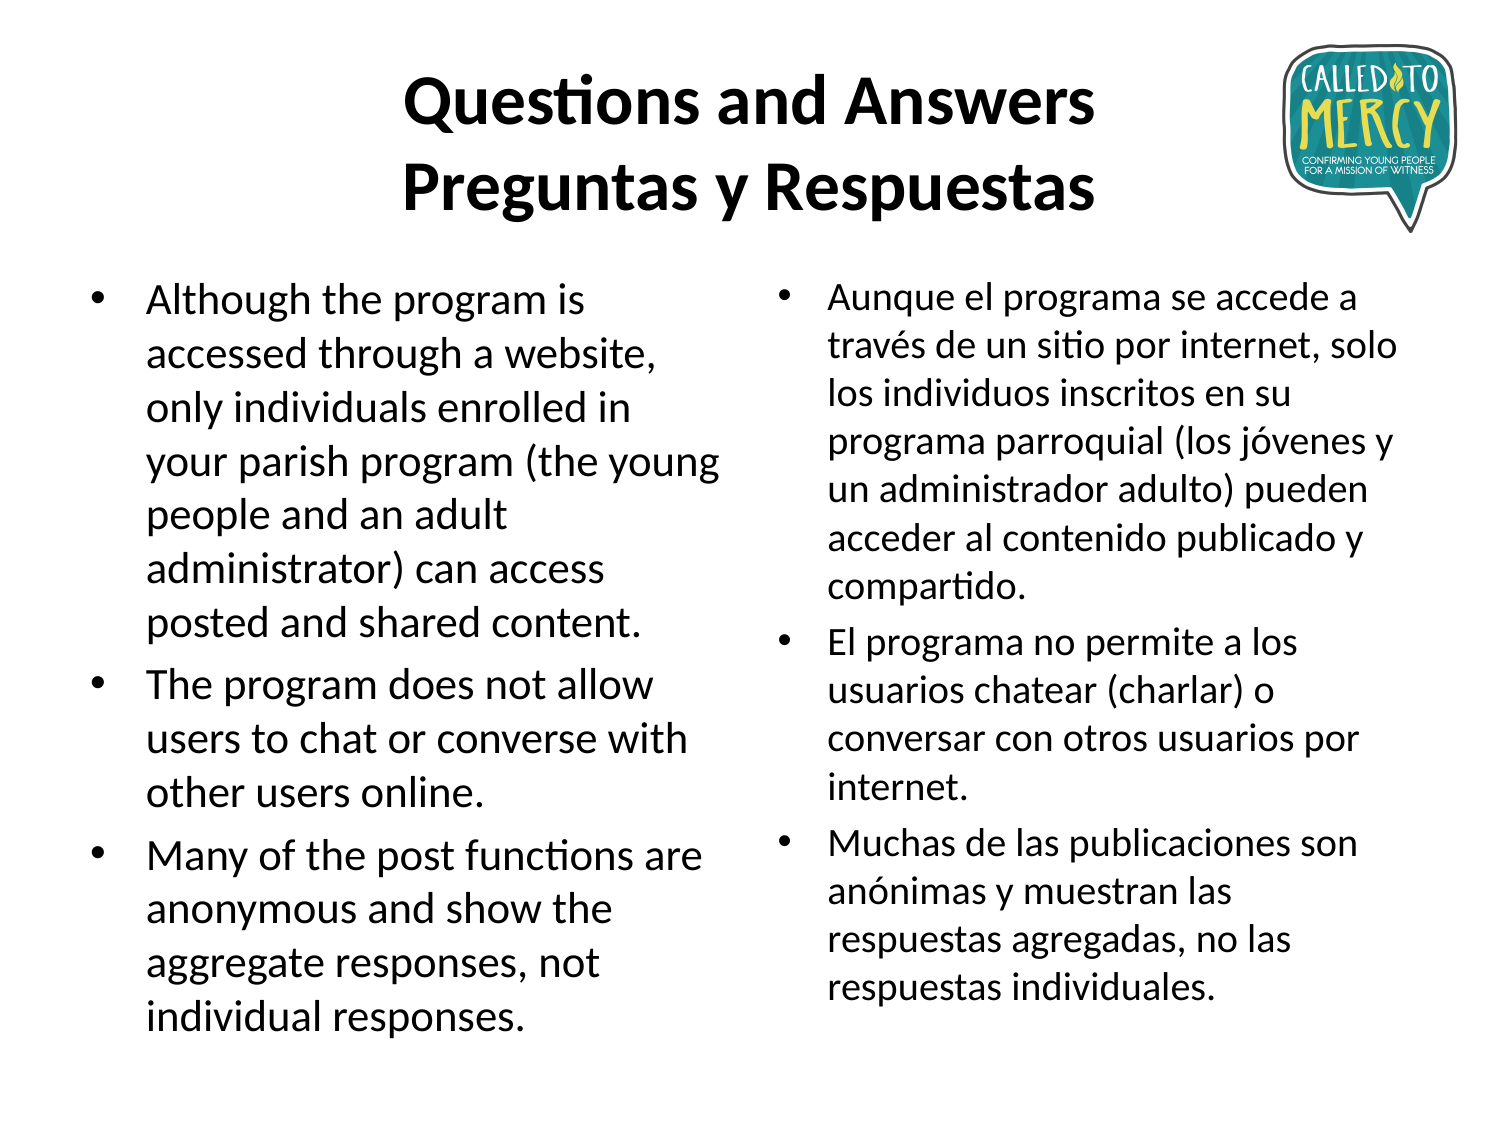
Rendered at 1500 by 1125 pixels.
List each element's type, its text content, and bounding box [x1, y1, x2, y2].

picture [1237, 44, 1500, 234]
list Aunque el programa se accede a través de un sitio por internet, solo los individuos inscritos en su programa parroquial (los jóvenes y un administrador adulto) pueden acceder al contenido publicado y compartido. El programa no permite a los usuarios chatear (charlar) o conversar con otros usuarios por internet. Muchas de las publicaciones son anónimas y muestran las respuestas agregadas, no las respuestas individuales. [762, 262, 1425, 1038]
title Questions and Answers Preguntas y Respuestas [75, 45, 1235, 233]
list Although the program is accessed through a website, only individuals enrolled in your parish program (the young people and an adult administrator) can access posted and shared content. The program does not allow users to chat or converse with other users online. Many of the post functions are anonymous and show the aggregate responses, not individual responses. [75, 262, 738, 1063]
